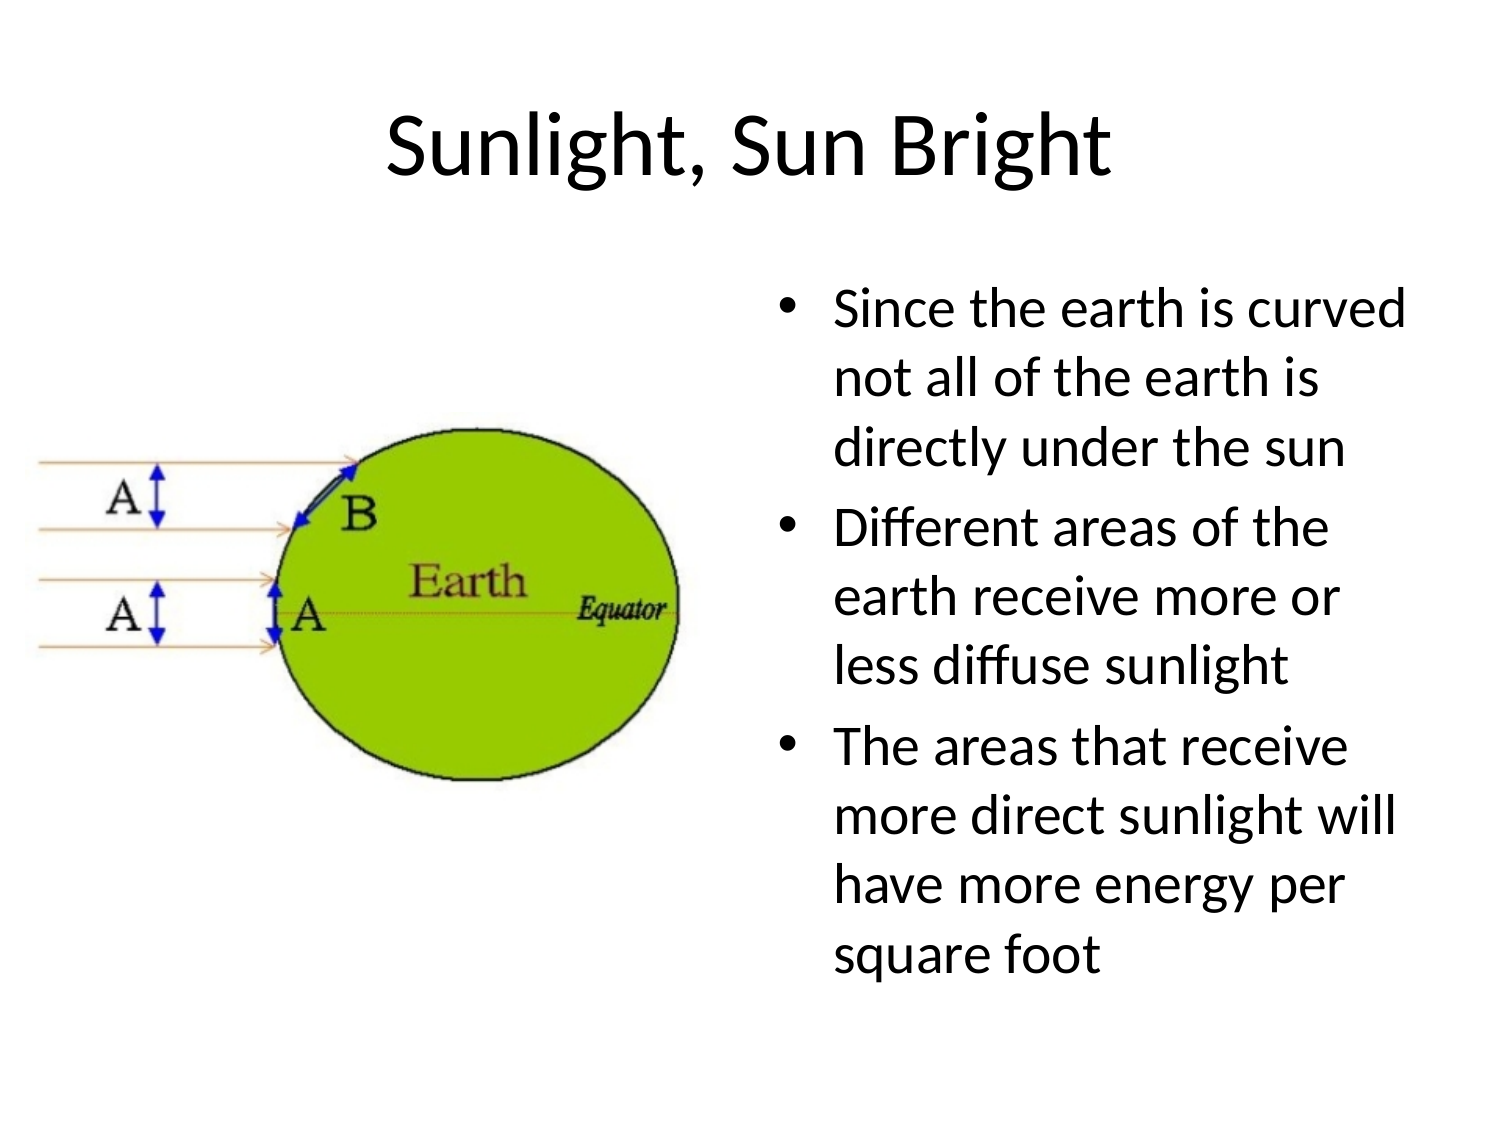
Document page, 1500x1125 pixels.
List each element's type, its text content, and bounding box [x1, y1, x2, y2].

list Since the earth is curved not all of the earth is directly under the sun Different areas of the earth receive more or less diffuse sunlight The areas that receive more direct sunlight will have more energy per square foot [762, 262, 1425, 1063]
picture [25, 412, 729, 808]
title Sunlight, Sun Bright [75, 45, 1425, 233]
